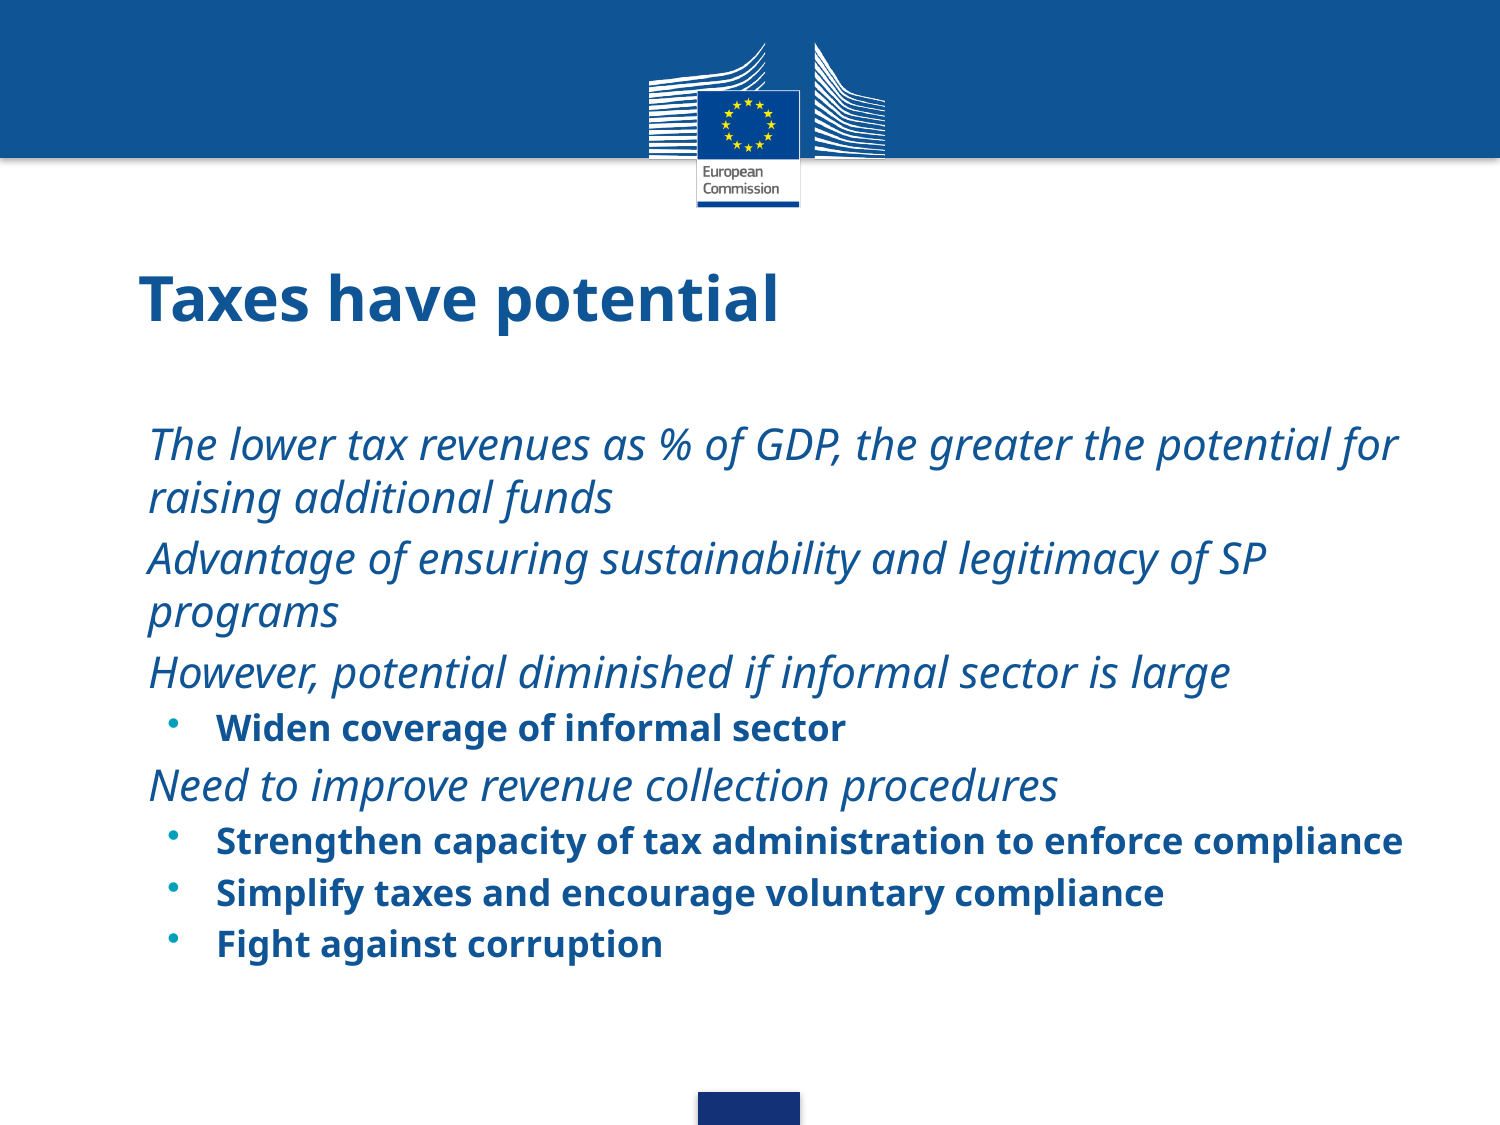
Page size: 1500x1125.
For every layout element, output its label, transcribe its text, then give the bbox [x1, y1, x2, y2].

picture [649, 42, 885, 208]
title Taxes have potential [64, 219, 1415, 374]
list The lower tax revenues as % of GDP, the greater the potential for raising additional funds Advantage of ensuring sustainability and legitimacy of SP programs However, potential diminished if informal sector is large Widen coverage of informal sector Need to improve revenue collection procedures Strengthen capacity of tax administration to enforce compliance Simplify taxes and encourage voluntary compliance Fight against corruption [75, 408, 1425, 988]
